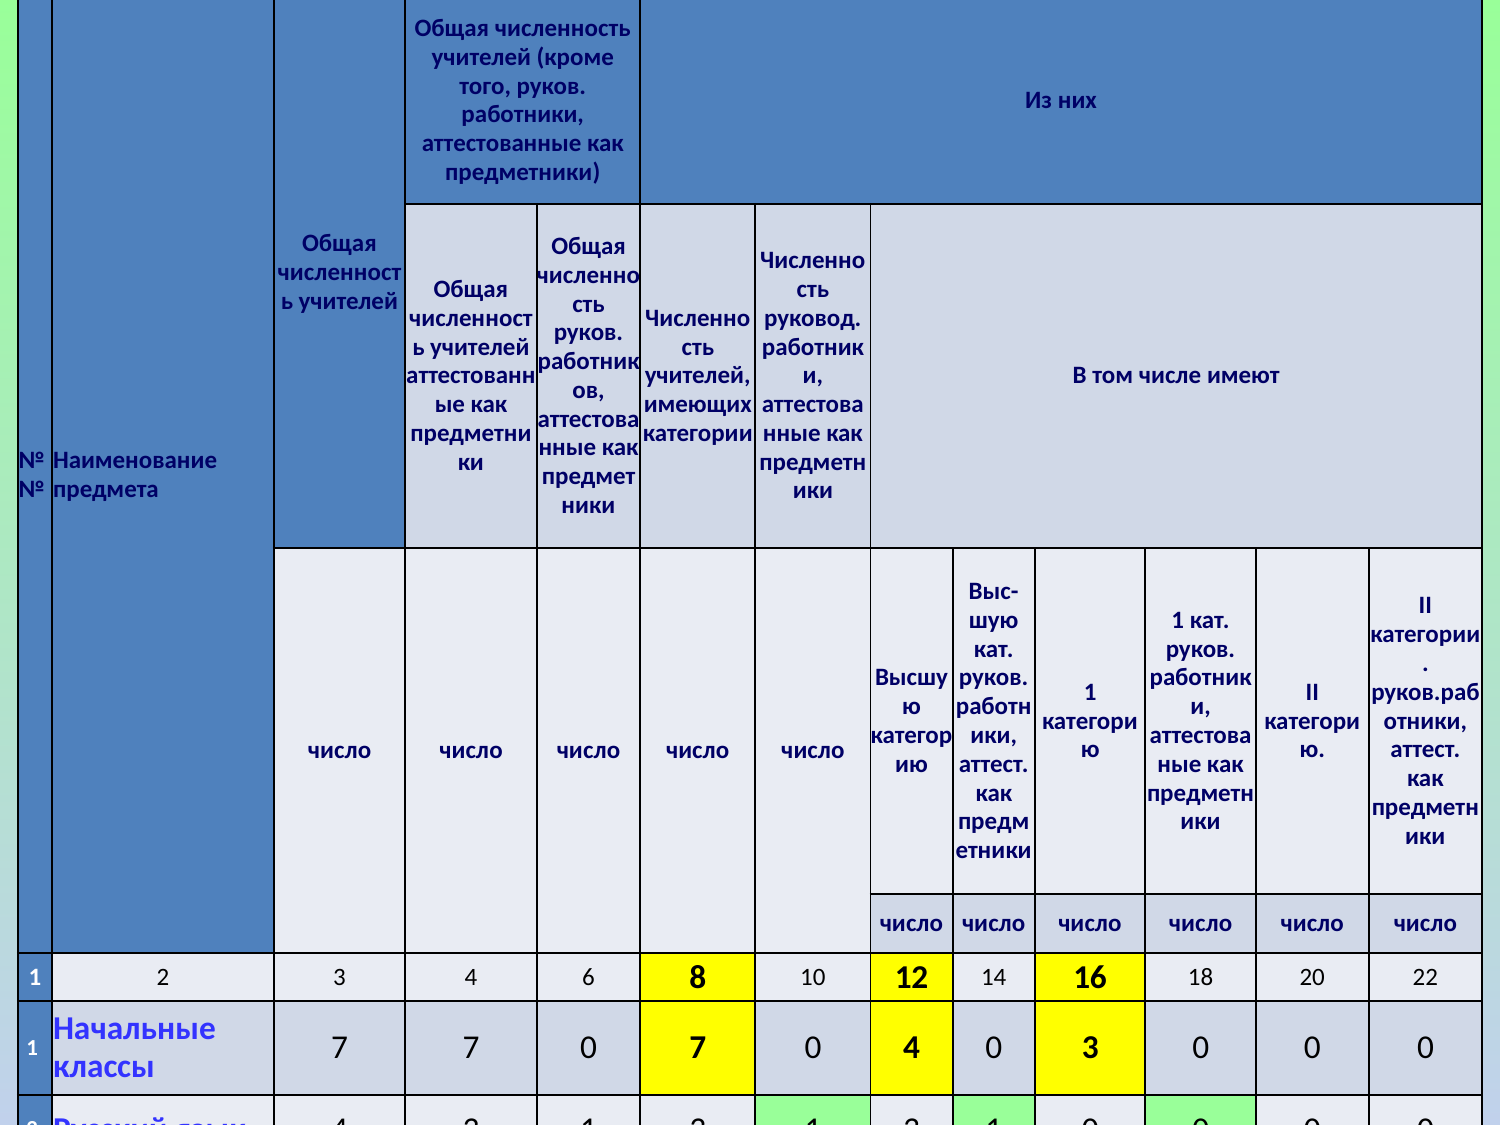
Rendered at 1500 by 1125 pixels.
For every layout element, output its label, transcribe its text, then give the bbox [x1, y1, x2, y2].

table_cell Общая численность руков. работников, аттестованные как предметники [538, 205, 639, 547]
table_cell 4 [871, 1002, 952, 1094]
table_cell Общая численность учителей аттестованные как предметники [406, 205, 536, 547]
table_cell 3 [406, 1096, 536, 1125]
table_cell 1 [19, 1002, 51, 1094]
table_cell число [1370, 895, 1481, 952]
table_cell 3 [641, 1096, 754, 1125]
table_cell 0 [954, 1002, 1034, 1094]
table_cell 1 [954, 1096, 1034, 1125]
table_cell 1 категорию [1036, 549, 1144, 893]
table_cell Численность учителей, имеющих категории [641, 205, 754, 547]
table_cell 0 [1036, 1096, 1144, 1125]
table_cell Выс-шую кат. руков. работники, аттест. как предметники [954, 549, 1034, 893]
table_cell 3 [871, 1096, 952, 1125]
table_cell 0 [1370, 1096, 1481, 1125]
table_cell 1 [756, 1096, 870, 1125]
table_cell число [756, 549, 870, 952]
table_cell 7 [641, 1002, 754, 1094]
table_cell 6 [538, 954, 639, 1000]
table_cell число [406, 549, 536, 952]
table_cell Русский язык [53, 1096, 273, 1125]
table_cell 0 [1257, 1096, 1368, 1125]
table_cell 18 [1146, 954, 1255, 1000]
table_cell 4 [406, 954, 536, 1000]
table_cell число [1146, 895, 1255, 952]
table_cell 14 [954, 954, 1034, 1000]
table_header Из них [641, 0, 1481, 203]
table_cell 0 [1257, 1002, 1368, 1094]
table_cell 10 [756, 954, 870, 1000]
table_cell 22 [1370, 954, 1481, 1000]
table_cell 2 [53, 954, 273, 1000]
table_cell Начальные классы [53, 1002, 273, 1094]
table_cell II категории. руков.работники, аттест. как предметники [1370, 549, 1481, 893]
table_cell 2 [19, 1096, 51, 1125]
table_cell число [275, 549, 404, 952]
table_cell 0 [1146, 1002, 1255, 1094]
table_header Общая численность учителей (кроме того, руков. работники, аттестованные как предметники) [406, 0, 639, 203]
table_cell 8 [641, 954, 754, 1000]
table_cell 0 [756, 1002, 870, 1094]
table_cell 16 [1036, 954, 1144, 1000]
table_header Общая численность учителей [275, 0, 404, 547]
table_cell 1 [19, 954, 51, 1000]
table_cell II категорию. [1257, 549, 1368, 893]
table_cell число [954, 895, 1034, 952]
table_header Наименование предмета [53, 0, 273, 952]
table_cell число [1036, 895, 1144, 952]
table_cell число [641, 549, 754, 952]
table_header №№ [19, 0, 51, 952]
table_cell 12 [871, 954, 952, 1000]
table_cell 3 [1036, 1002, 1144, 1094]
table_cell 7 [406, 1002, 536, 1094]
table_cell 4 [275, 1096, 404, 1125]
table_cell 1 кат. руков. работники, аттестованые как предметники [1146, 549, 1255, 893]
table_cell число [1257, 895, 1368, 952]
table_cell 20 [1257, 954, 1368, 1000]
table_cell Численность руковод. работники, аттестованные как предметники [756, 205, 870, 547]
table_cell 3 [275, 954, 404, 1000]
table_cell 0 [1370, 1002, 1481, 1094]
table_cell 1 [538, 1096, 639, 1125]
table_cell число [538, 549, 639, 952]
table_cell Высшую категорию [871, 549, 952, 893]
table_cell число [871, 895, 952, 952]
table_cell 7 [275, 1002, 404, 1094]
table_cell В том числе имеют [871, 205, 1481, 547]
table_cell 0 [538, 1002, 639, 1094]
table_cell 0 [1146, 1096, 1255, 1125]
